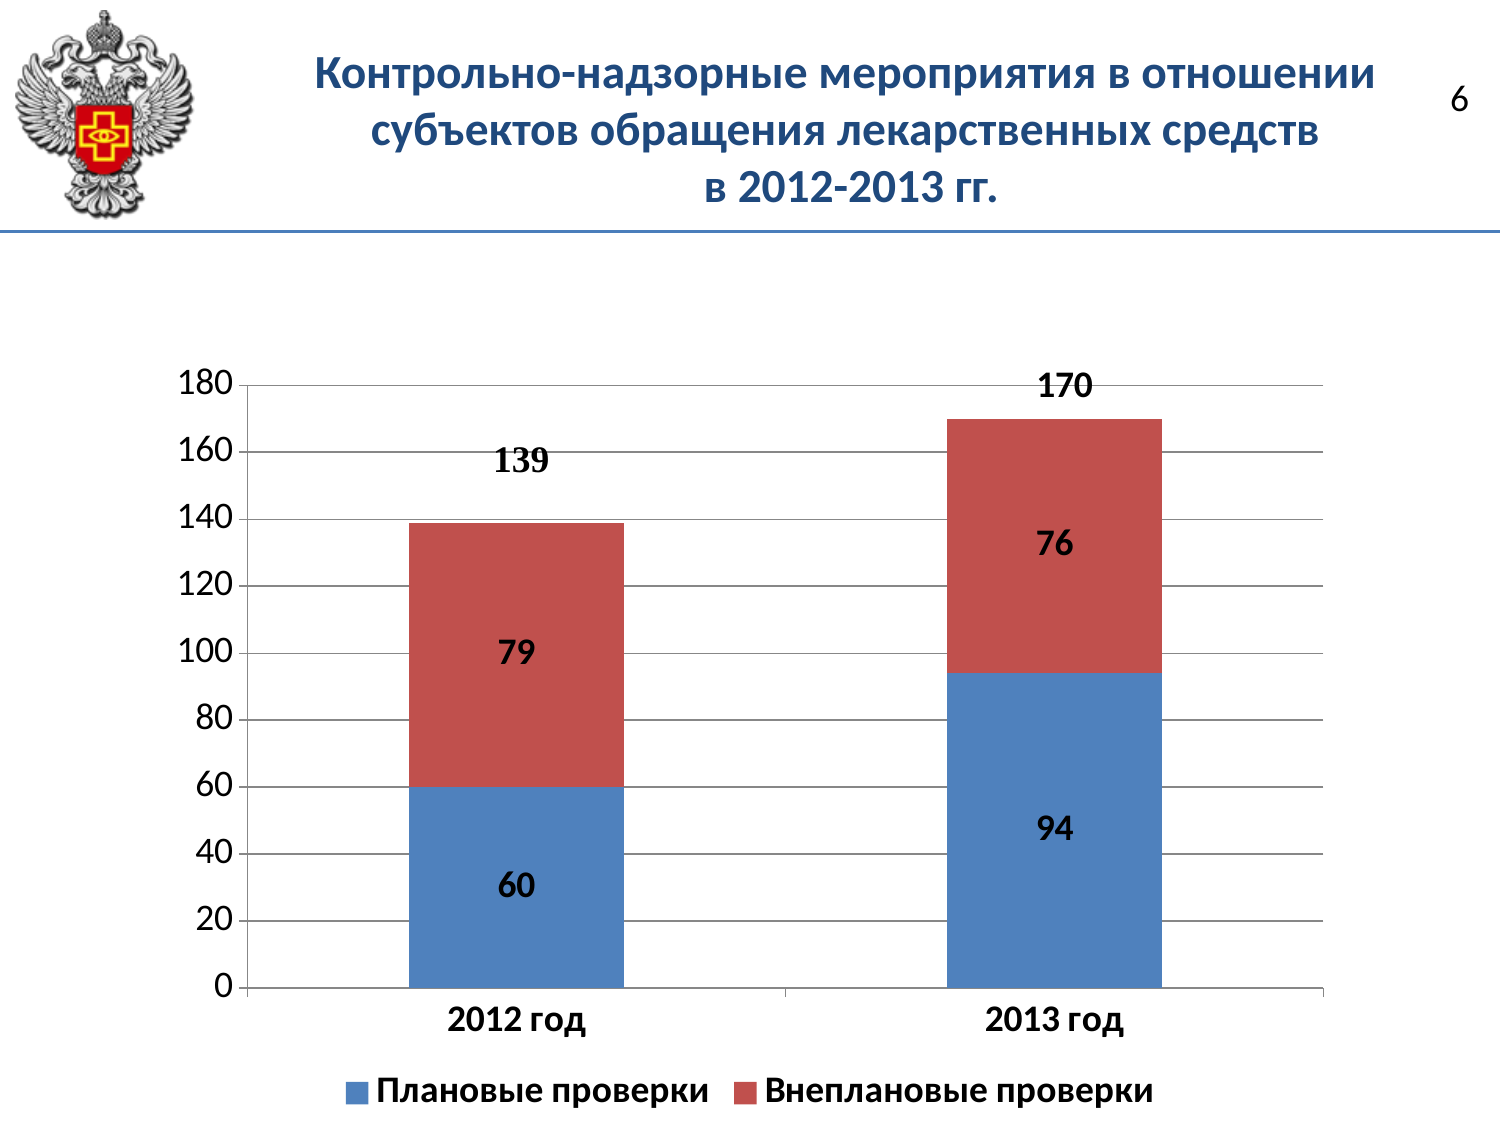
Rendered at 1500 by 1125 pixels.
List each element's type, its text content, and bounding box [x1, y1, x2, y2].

text_box 6 [1435, 66, 1485, 127]
picture [14, 10, 196, 221]
title Контрольно-надзорные мероприятия в отношении субъектов обращения лекарственных средств в 2012-2013 гг. [200, 32, 1500, 220]
chart [152, 350, 1348, 1120]
